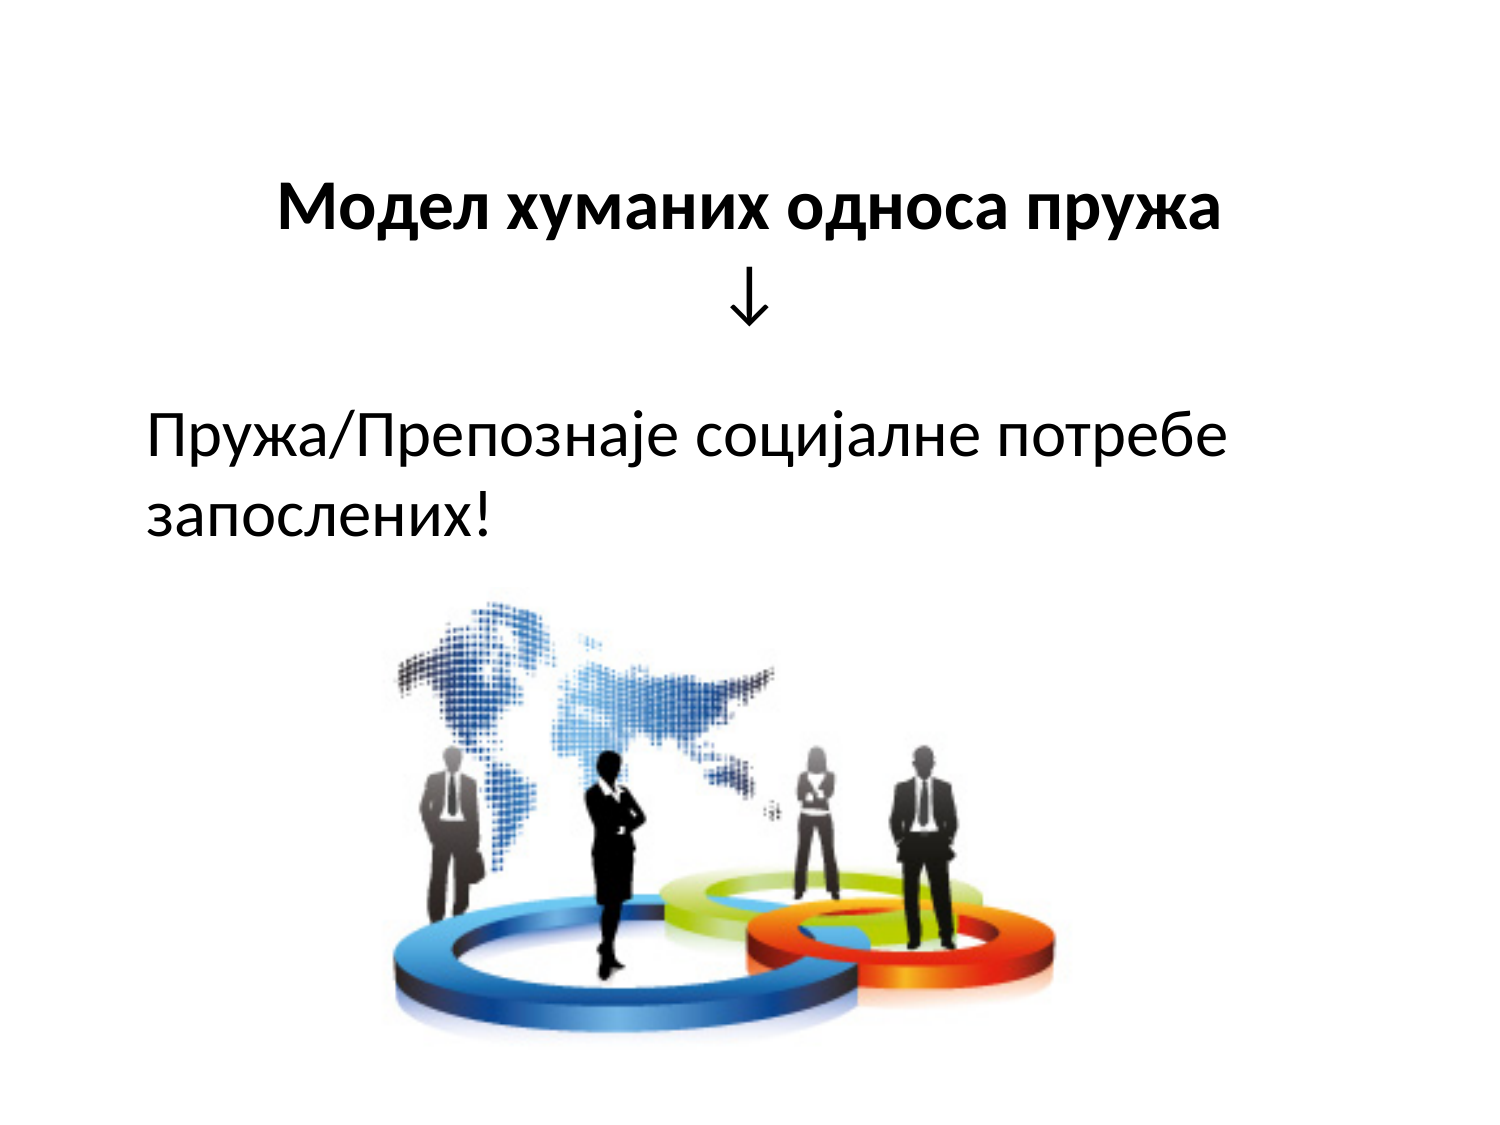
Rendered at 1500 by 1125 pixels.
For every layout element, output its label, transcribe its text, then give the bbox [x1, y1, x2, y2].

title Модел хуманих односа пружа ↓ [75, 149, 1425, 338]
picture [299, 587, 1088, 1057]
list Пружа/Препознаје социјалне потребе запослених! [75, 382, 1425, 1125]
